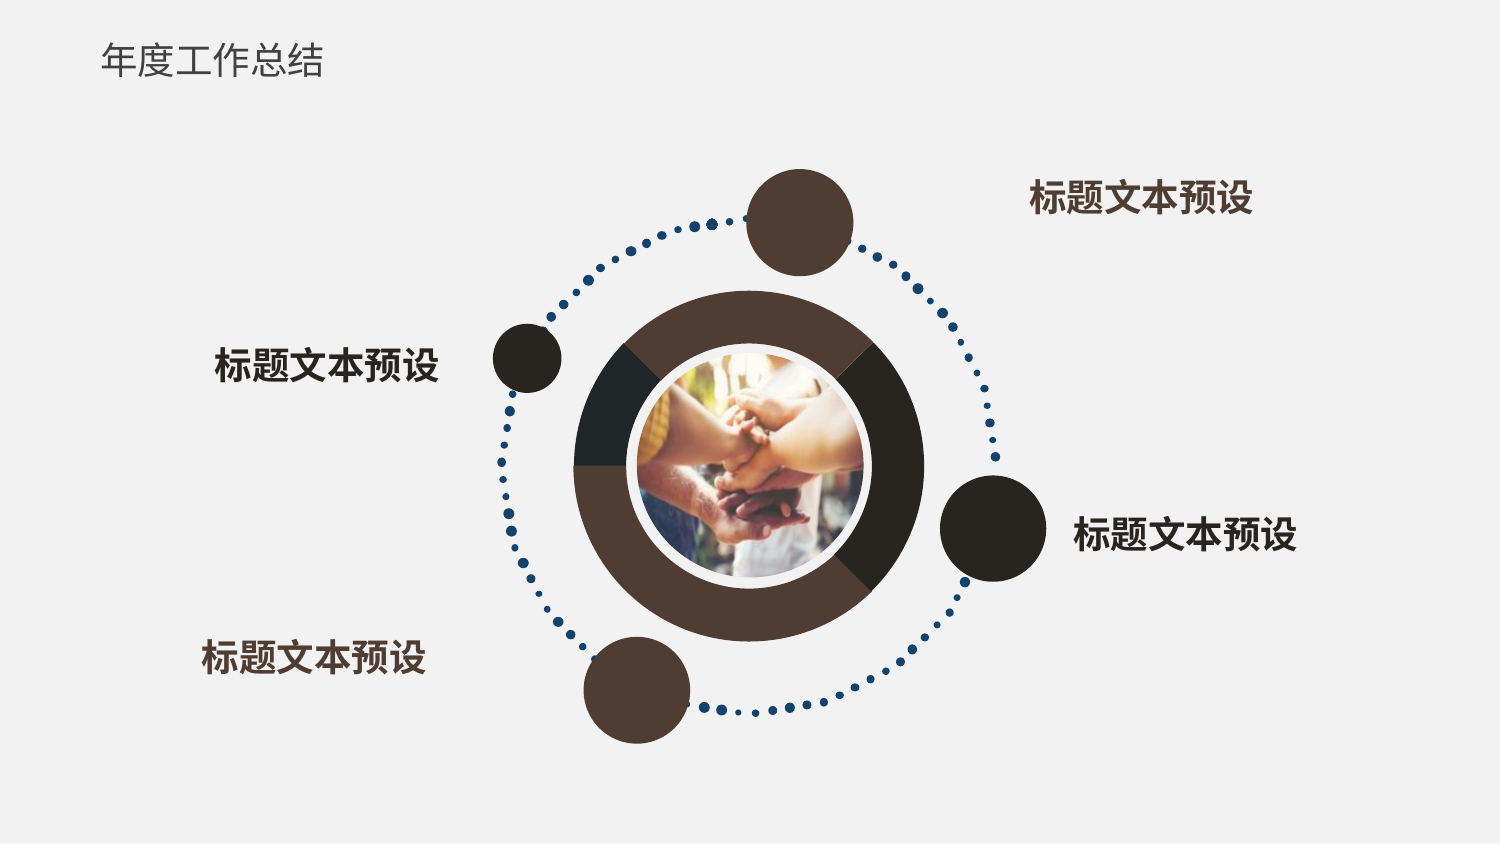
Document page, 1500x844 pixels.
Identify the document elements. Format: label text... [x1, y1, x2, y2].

text_box 标题文本预设 [172, 319, 455, 409]
text_box 标题文本预设 [1058, 486, 1341, 580]
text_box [492, 168, 1047, 744]
text_box 标题文本预设 [159, 609, 442, 704]
text_box 年度工作总结 [100, 28, 450, 91]
text_box 标题文本预设 [1014, 149, 1297, 243]
